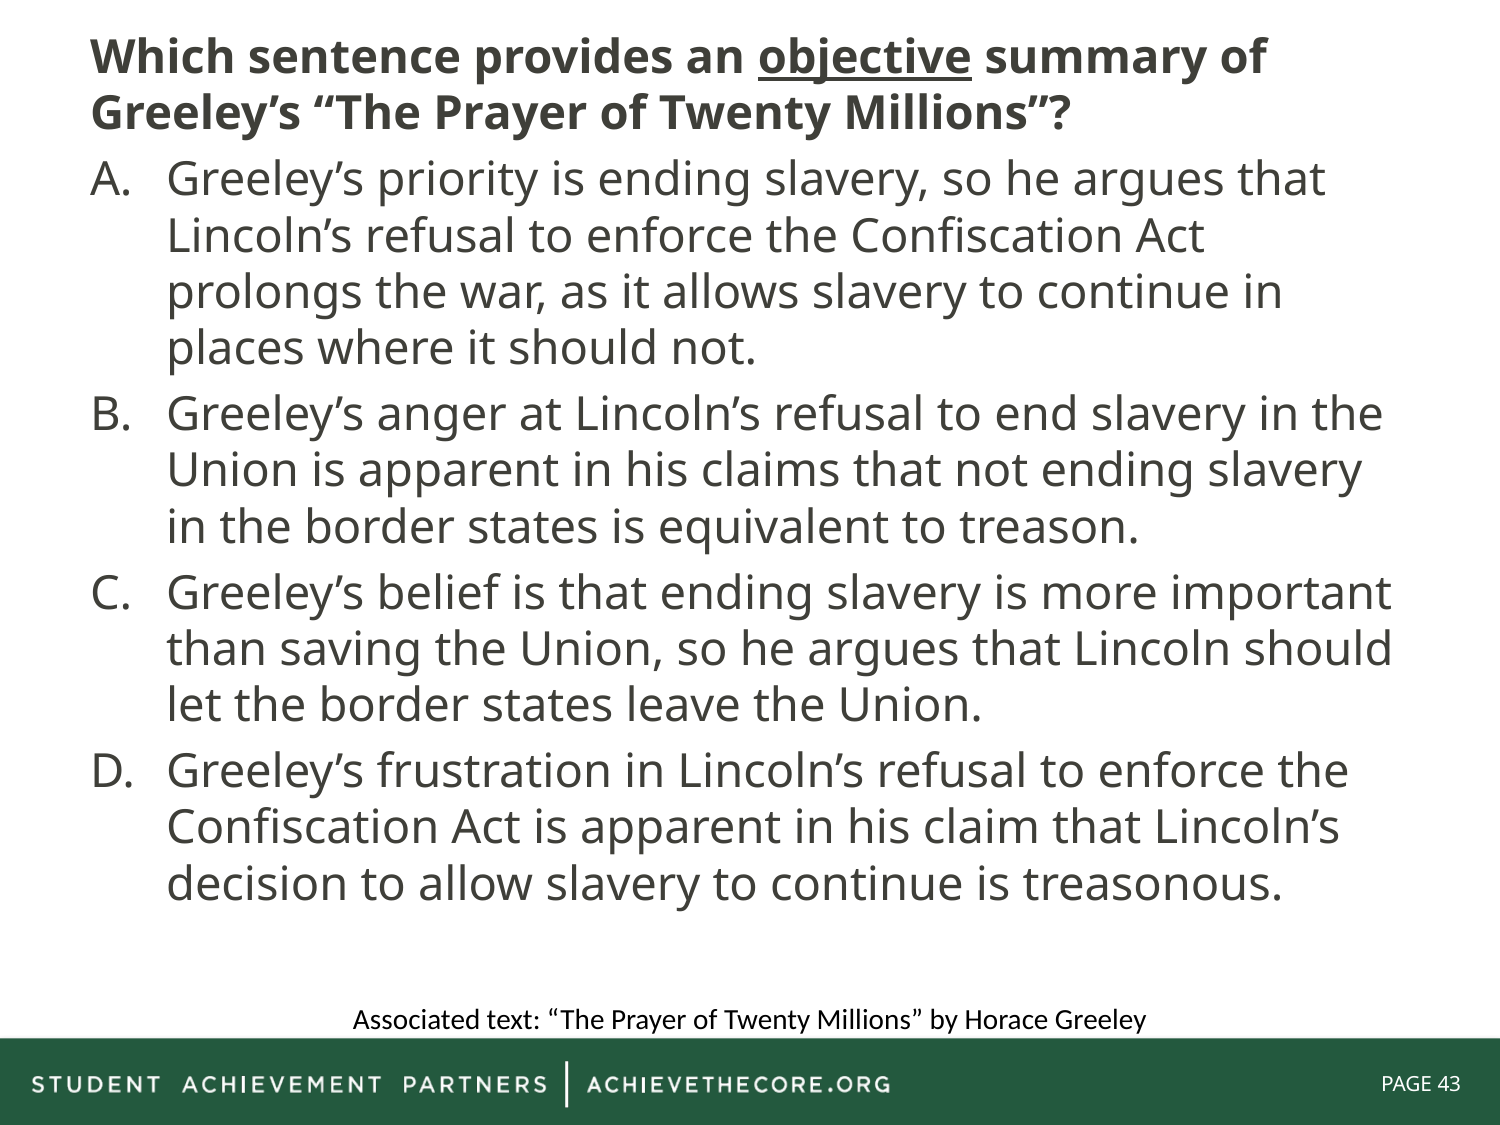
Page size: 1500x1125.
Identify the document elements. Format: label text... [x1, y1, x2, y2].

text_box Associated text: “The Prayer of Twenty Millions” by Horace Greeley [74, 993, 1425, 1044]
list Which sentence provides an objective summary of Greeley’s “The Prayer of Twenty Millions”? Greeley’s priority is ending slavery, so he argues that Lincoln’s refusal to enforce the Confiscation Act prolongs the war, as it allows slavery to continue in places where it should not. Greeley’s anger at Lincoln’s refusal to end slavery in the Union is apparent in his claims that not ending slavery in the border states is equivalent to treason. Greeley’s belief is that ending slavery is more important than saving the Union, so he argues that Lincoln should let the border states leave the Union. Greeley’s frustration in Lincoln’s refusal to enforce the Confiscation Act is apparent in his claim that Lincoln’s decision to allow slavery to continue is treasonous. [75, 19, 1425, 933]
